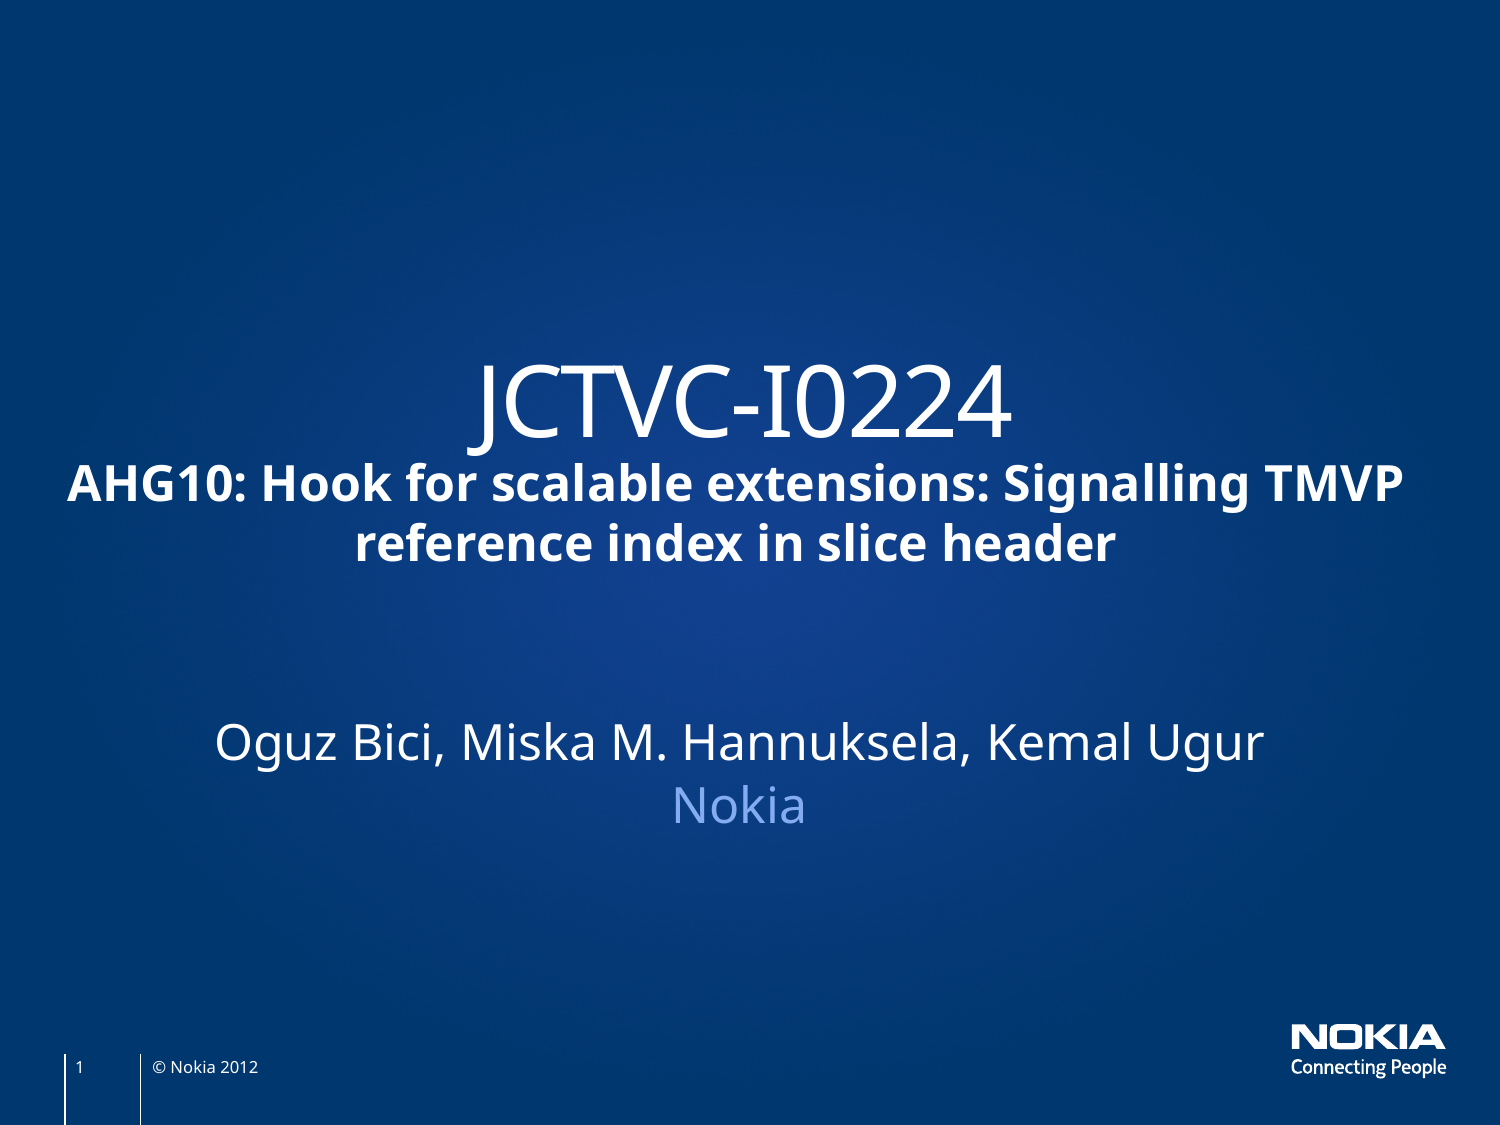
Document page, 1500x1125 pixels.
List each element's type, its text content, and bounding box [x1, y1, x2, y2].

text_box AHG10: Hook for scalable extensions: Signalling TMVP reference index in slice header [53, 450, 1420, 572]
title JCTVC-I0224 [56, 337, 1433, 459]
footer © Nokia 2012 [152, 1057, 1231, 1079]
slide_number 1 [75, 1058, 124, 1079]
list Oguz Bici, Miska M. Hannuksela, Kemal Ugur Nokia [56, 710, 1424, 835]
picture [0, 0, 1500, 1125]
